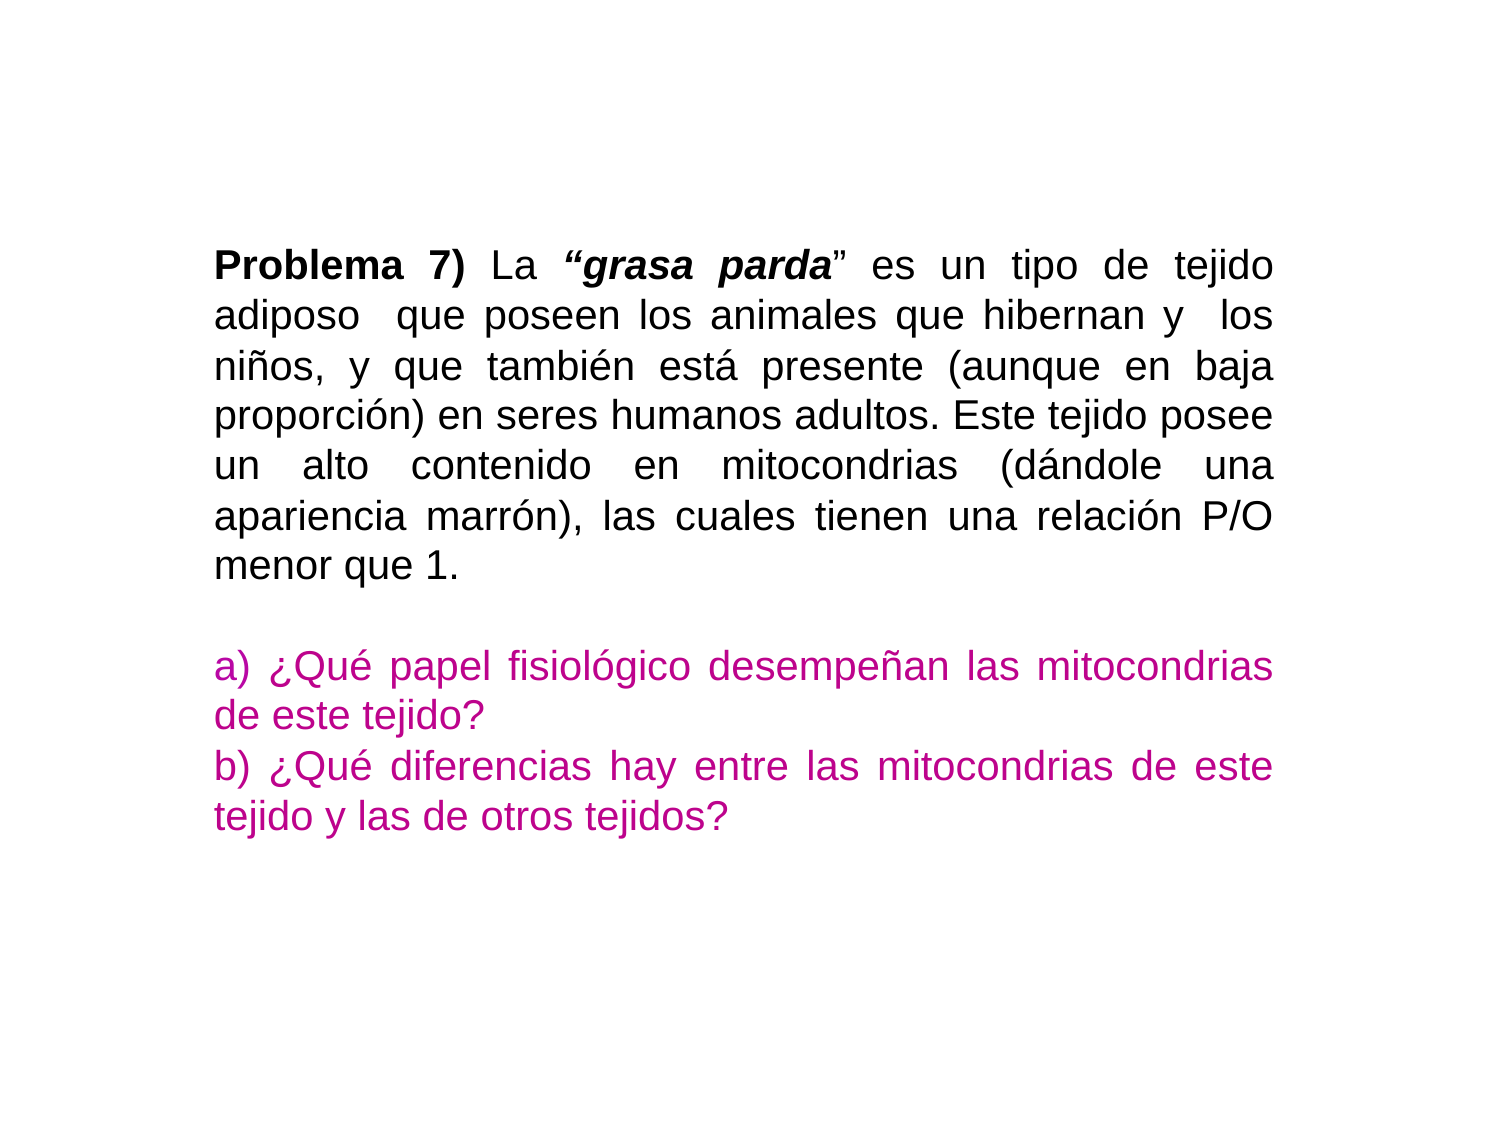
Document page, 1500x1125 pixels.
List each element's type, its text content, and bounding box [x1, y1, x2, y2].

text_box Problema 7) La “grasa parda” es un tipo de tejido adiposo que poseen los animales que hibernan y los niños, y que también está presente (aunque en baja proporción) en seres humanos adultos. Este tejido posee un alto contenido en mitocondrias (dándole una apariencia marrón), las cuales tienen una relación P/O menor que 1. a) ¿Qué papel fisiológico desempeñan las mitocondrias de este tejido? b) ¿Qué diferencias hay entre las mitocondrias de este tejido y las de otros tejidos? [199, 230, 1289, 896]
